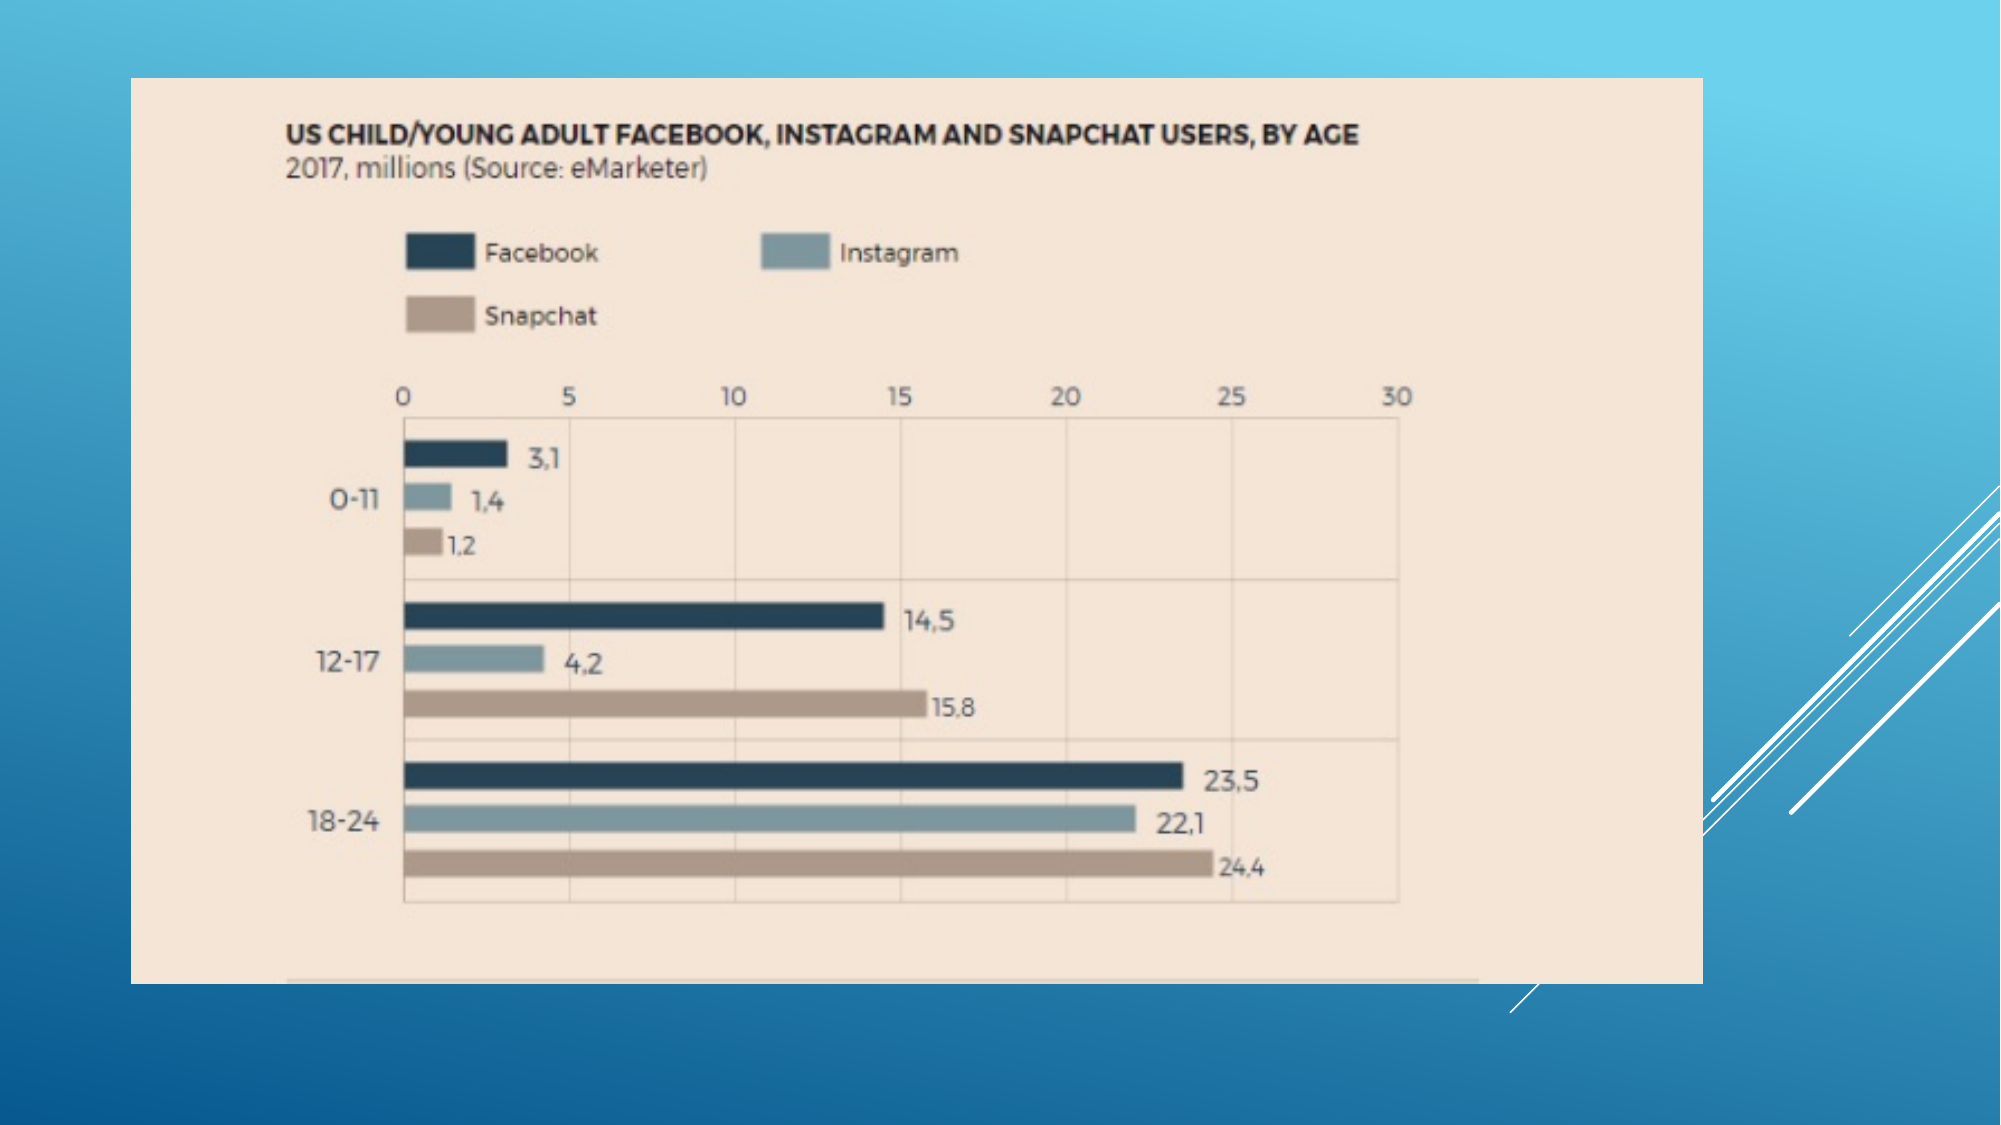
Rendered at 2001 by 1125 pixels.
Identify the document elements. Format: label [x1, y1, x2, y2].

list [131, 78, 1703, 984]
